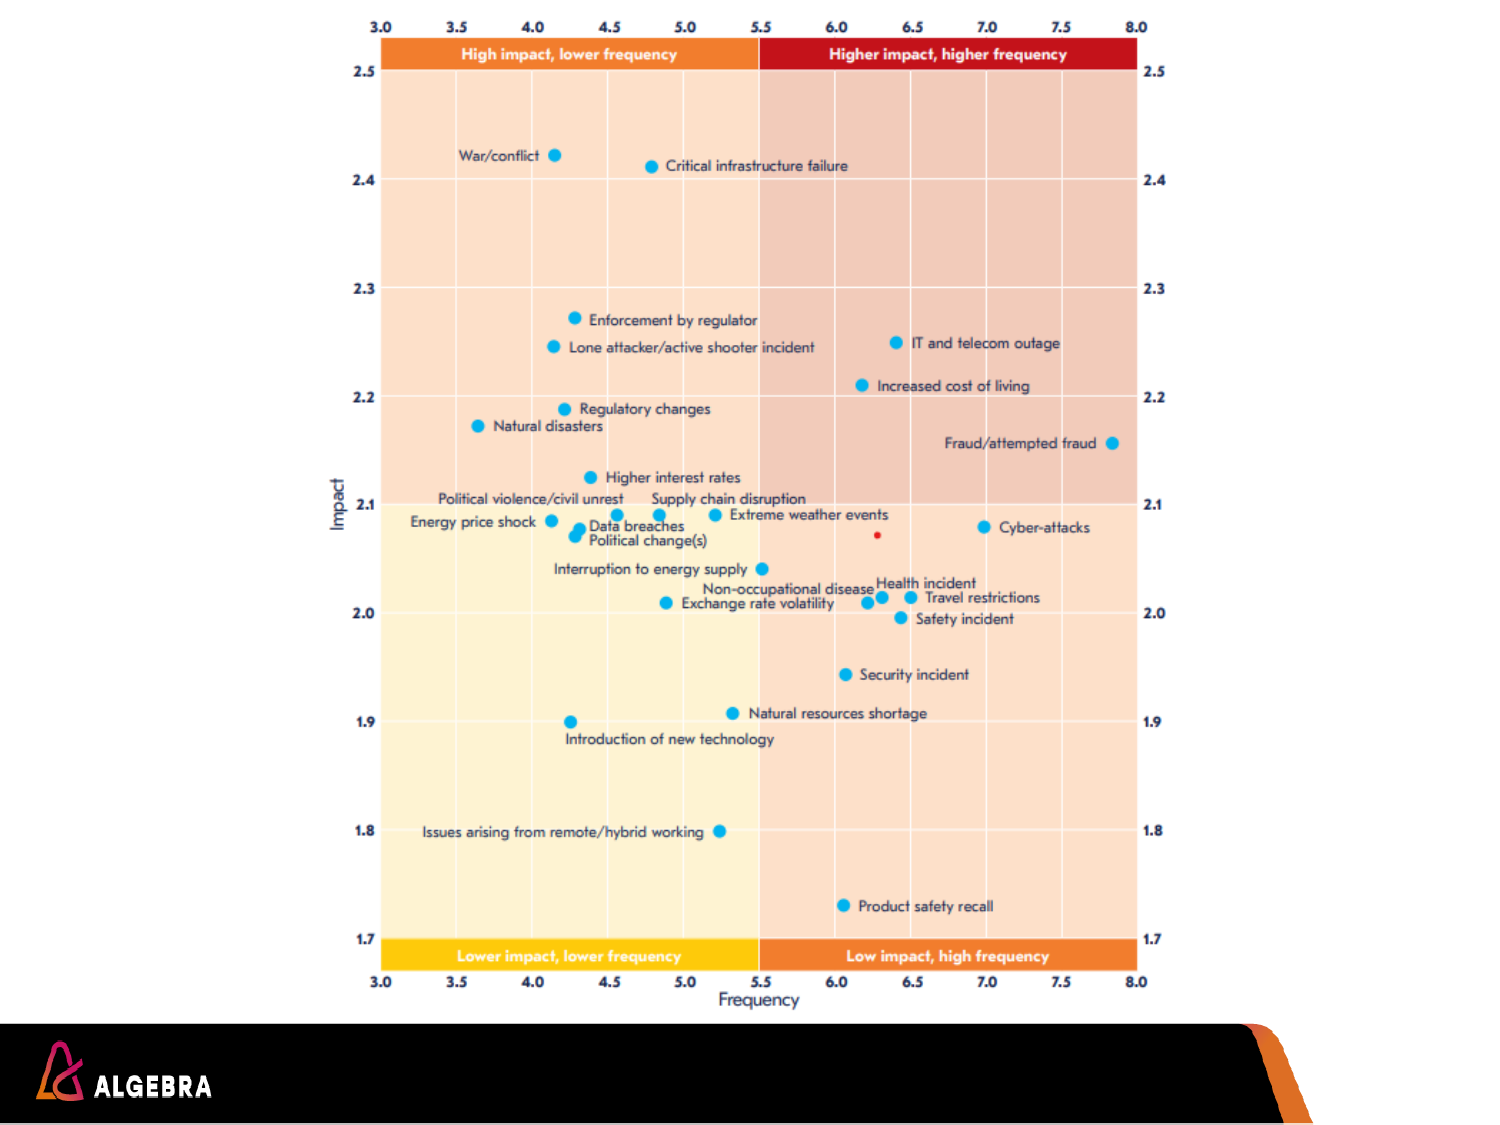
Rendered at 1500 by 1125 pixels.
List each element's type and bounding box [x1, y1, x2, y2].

picture [314, 11, 1186, 1013]
picture [0, 1023, 1468, 1125]
